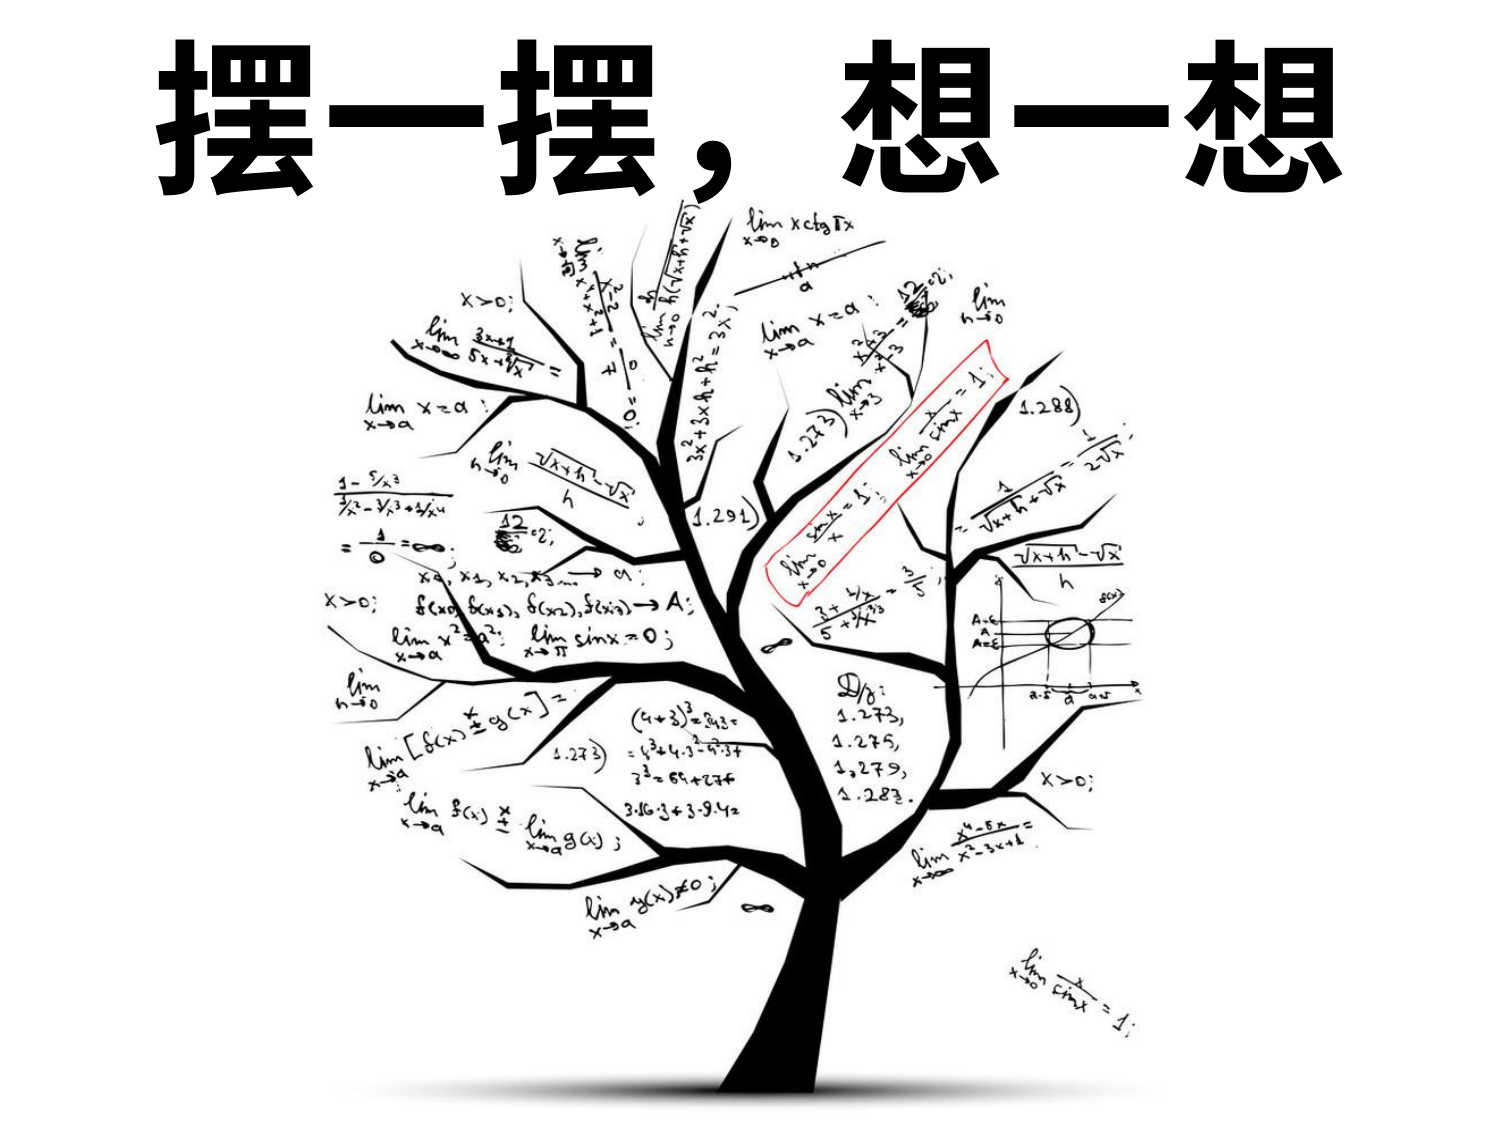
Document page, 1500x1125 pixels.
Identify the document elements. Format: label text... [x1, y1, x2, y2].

picture [160, 108, 1294, 1125]
title 摆一摆，想一想 [119, 7, 1381, 400]
